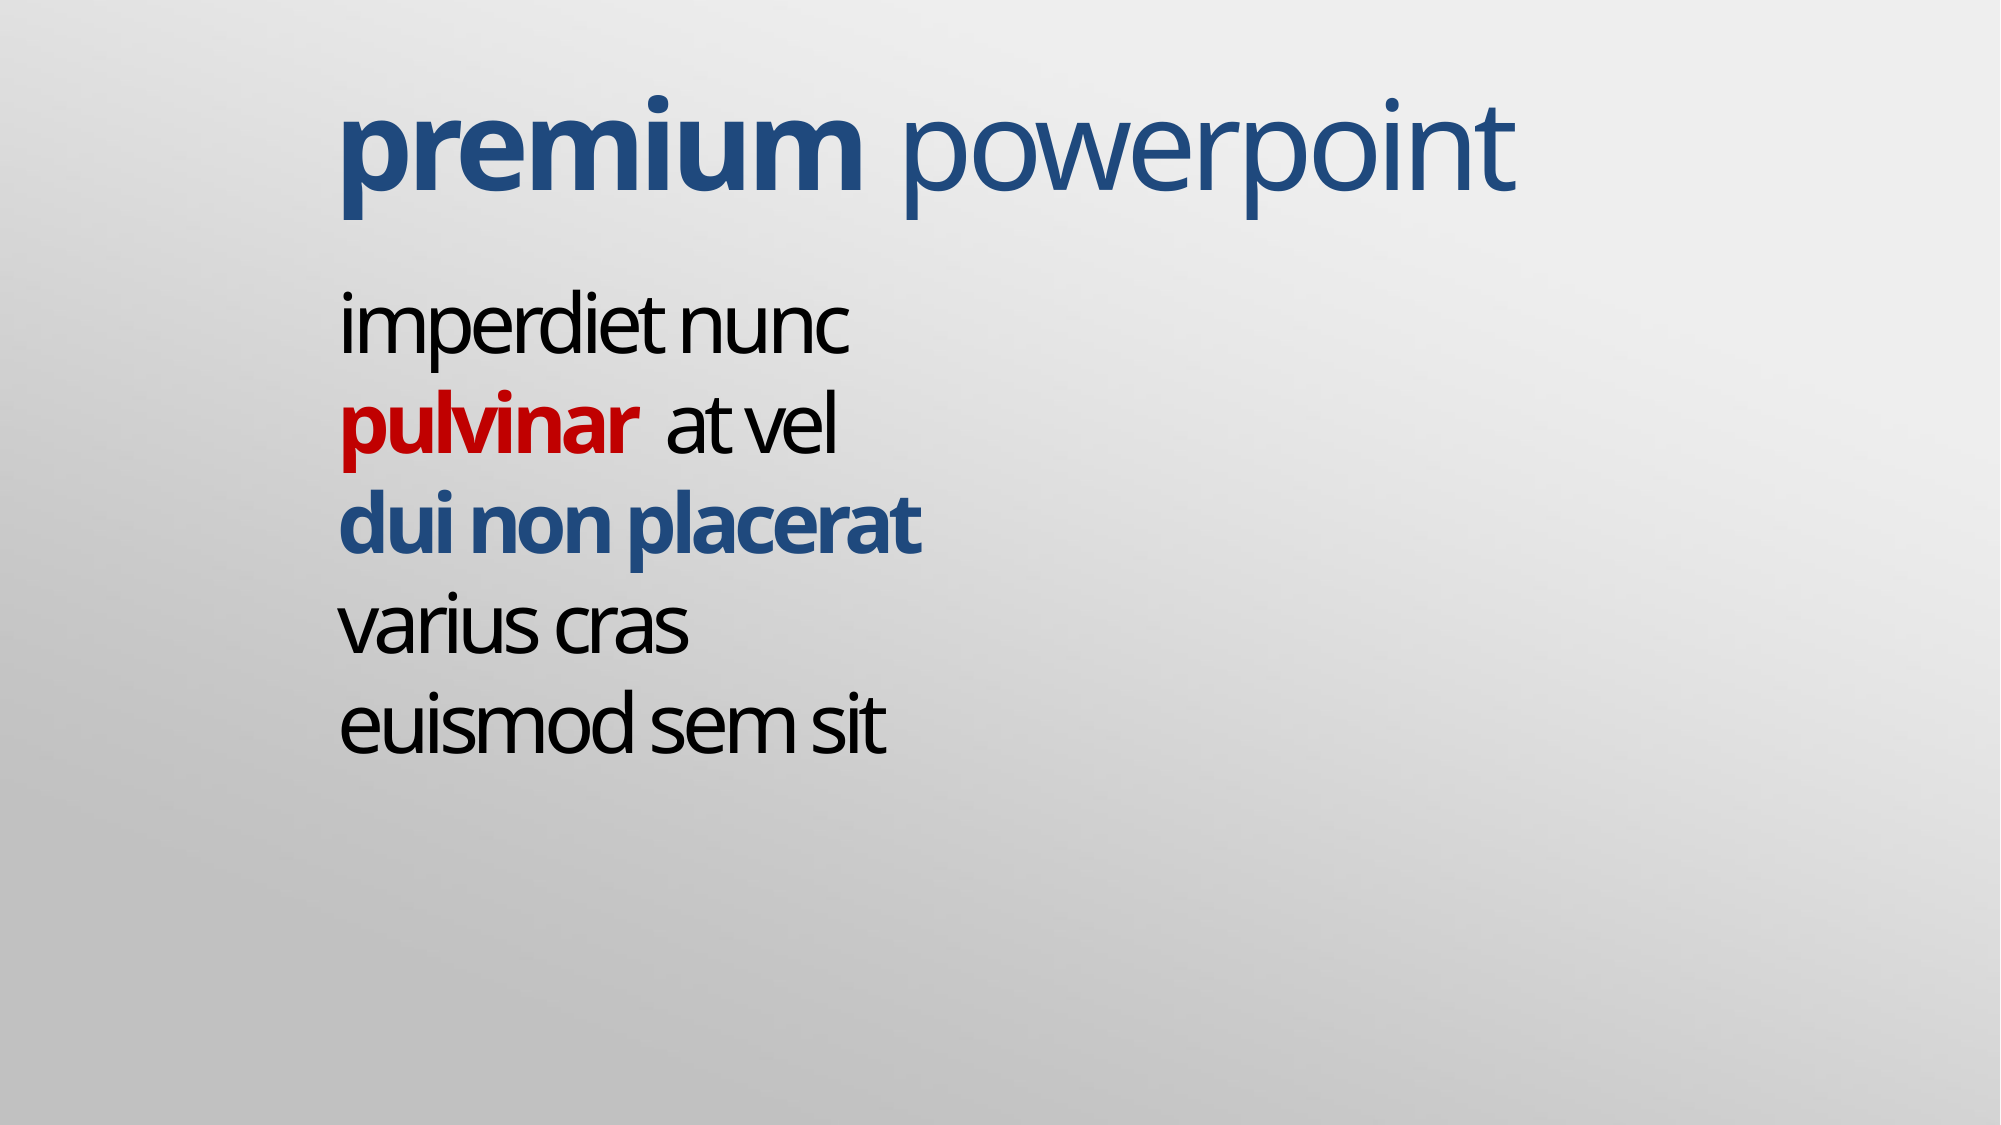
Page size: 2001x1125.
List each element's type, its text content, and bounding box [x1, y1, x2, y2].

text_box imperdiet nunc pulvinar at vel dui non placerat varius cras euismod sem sit [323, 262, 955, 778]
text_box premium powerpoint [319, 58, 1534, 224]
picture [0, 0, 2001, 1125]
